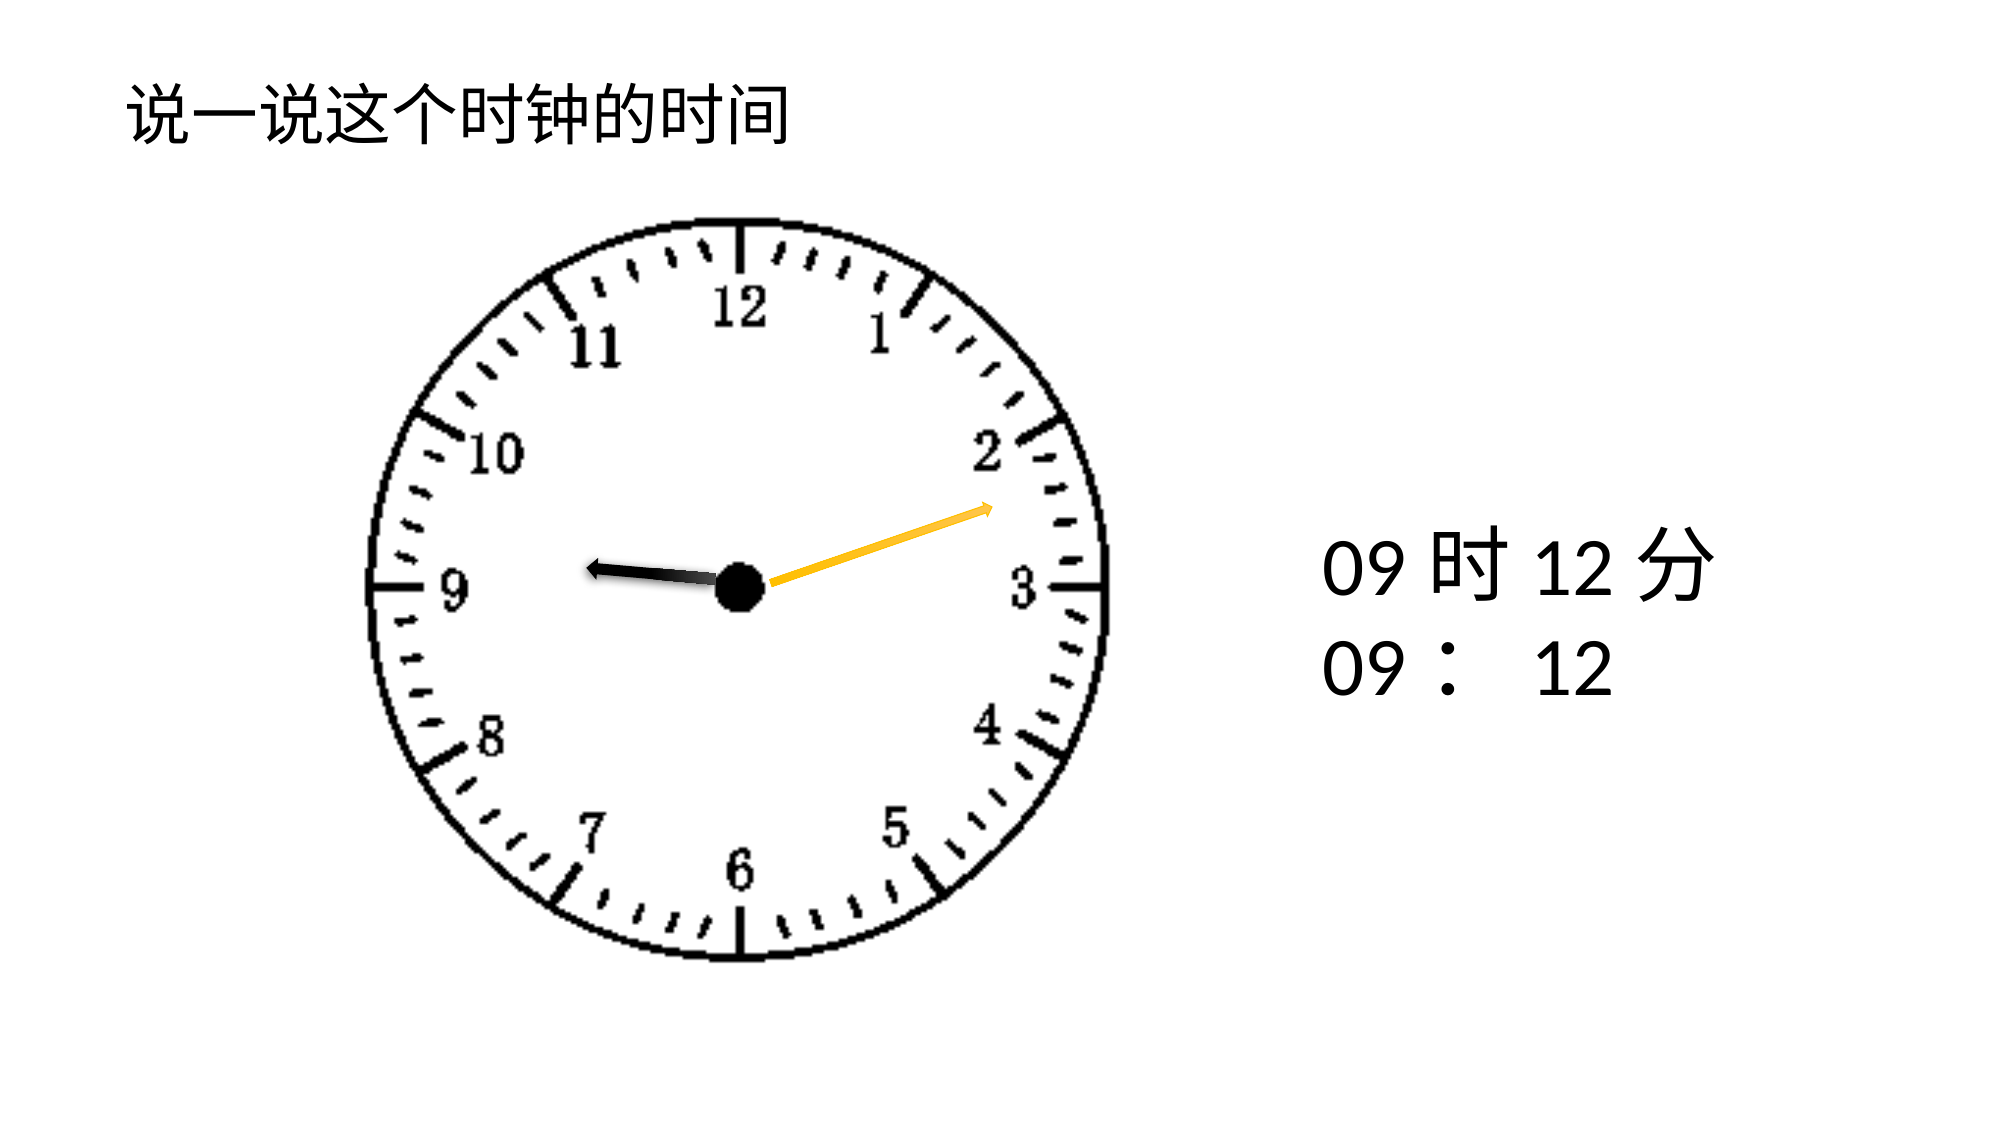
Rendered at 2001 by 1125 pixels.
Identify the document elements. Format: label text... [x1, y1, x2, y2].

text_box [362, 210, 1122, 972]
text_box 说一说这个时钟的时间 [109, 65, 813, 161]
text_box 09时12分 09：12 [1307, 504, 1906, 720]
